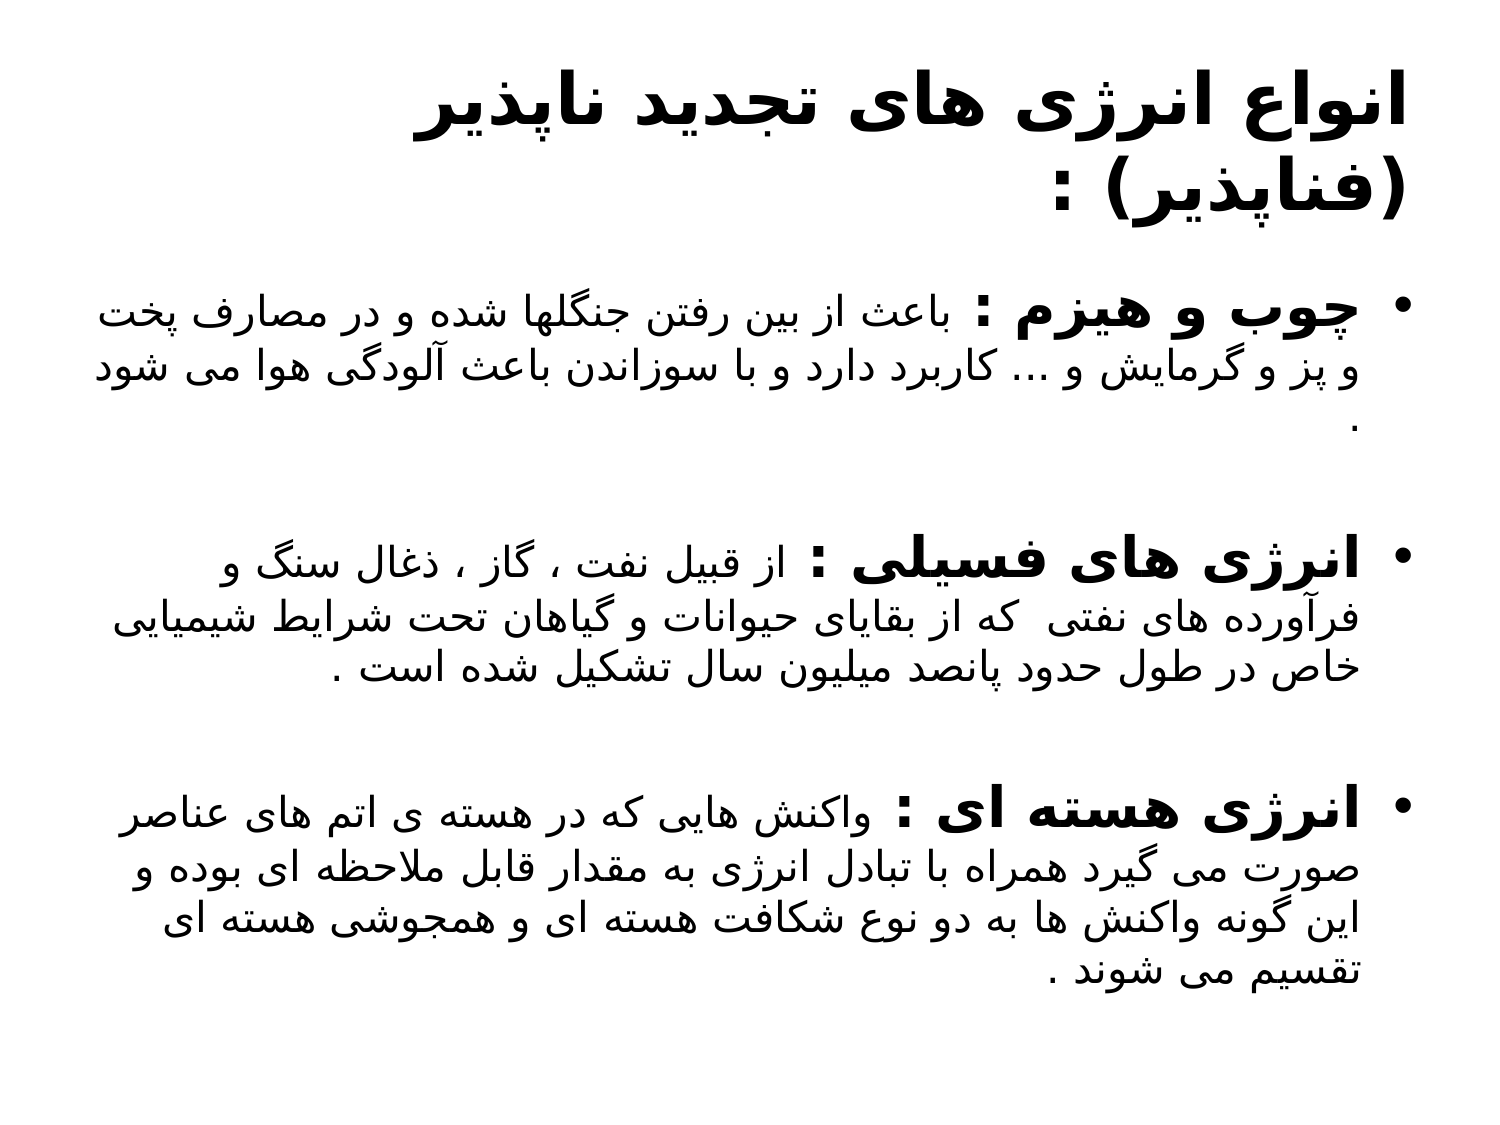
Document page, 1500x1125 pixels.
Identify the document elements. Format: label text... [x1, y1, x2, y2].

title انواع انرژی های تجدید ناپذیر (فناپذیر) : [75, 45, 1425, 233]
list چوب و هیزم : باعث از بین رفتن جنگلها شده و در مصارف پخت و پز و گرمایش و ... کاربرد دارد و با سوزاندن باعث آلودگی هوا می شود . انرژی های فسیلی : از قبیل نفت ، گاز ، ذغال سنگ و فرآورده های نفتی که از بقایای حیوانات و گیاهان تحت شرایط شیمیایی خاص در طول حدود پانصد میلیون سال تشکیل شده است . انرژی هسته ای : واکنش هایی که در هسته ی اتم های عناصر صورت می گیرد همراه با تبادل انرژی به مقدار قابل ملاحظه ای بوده و این گونه واکنش ها به دو نوع شکافت هسته ای و همجوشی هسته ای تقسیم می شوند . [75, 262, 1425, 1005]
